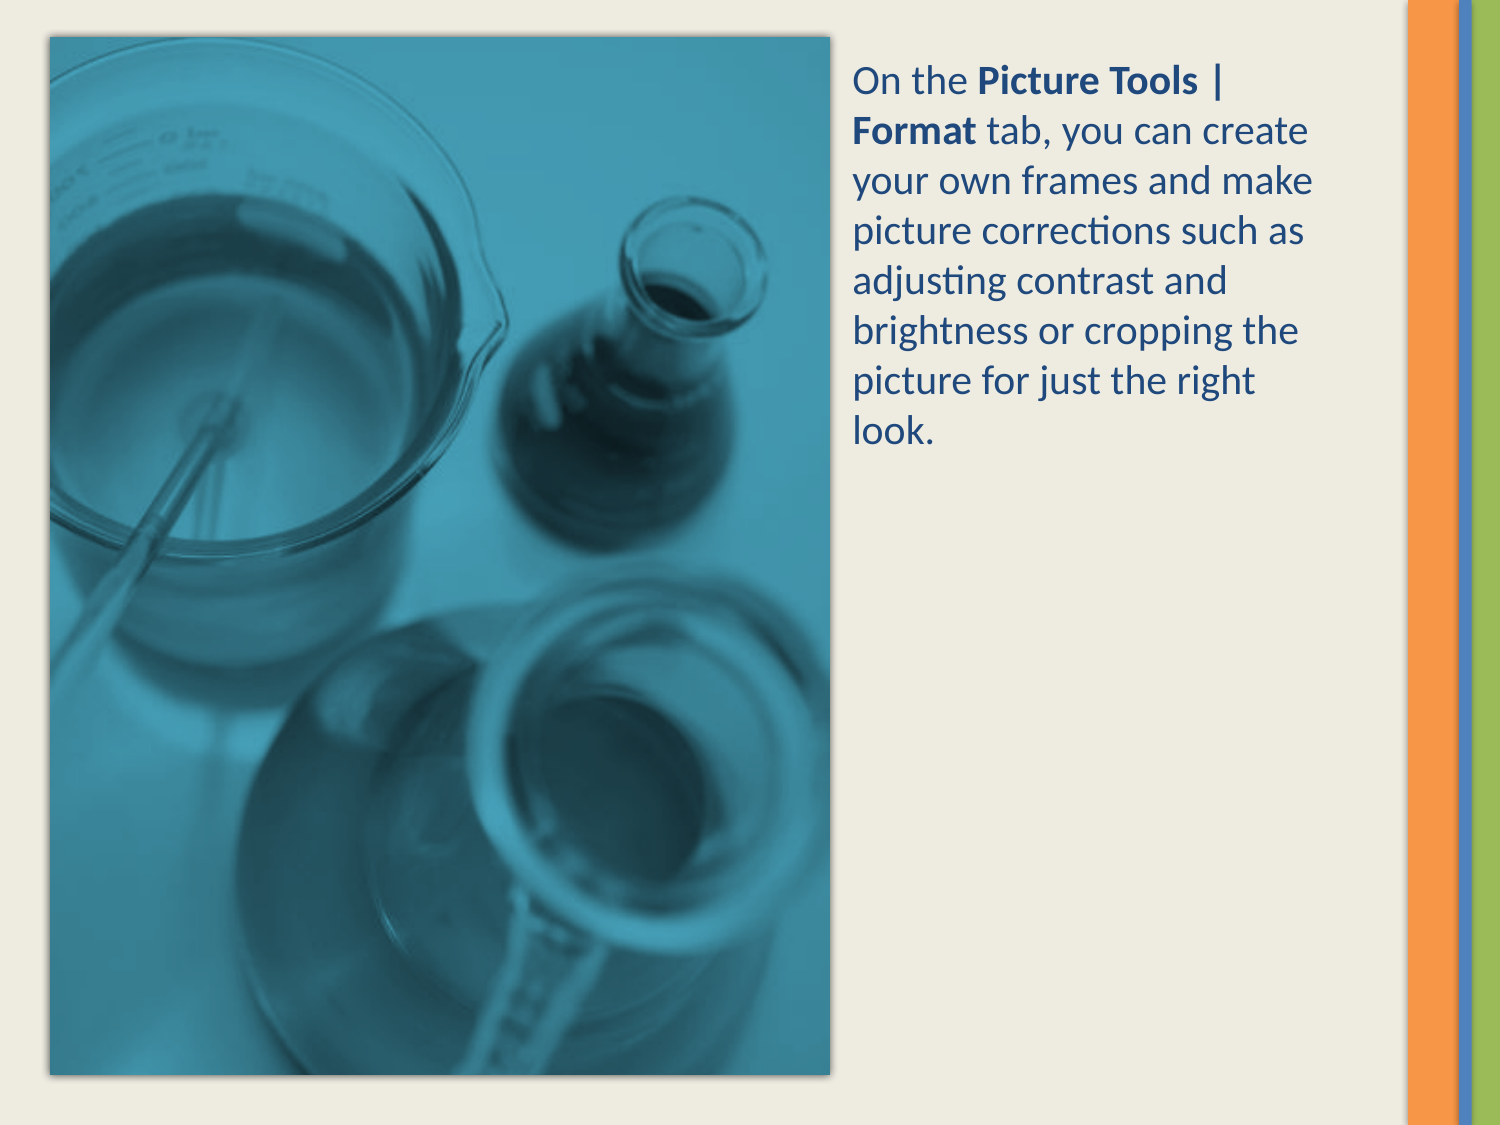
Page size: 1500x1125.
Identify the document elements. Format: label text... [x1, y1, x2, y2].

list On the Picture Tools | Format tab, you can create your own frames and make picture corrections such as adjusting contrast and brightness or cropping the picture for just the right look. [837, 37, 1363, 663]
picture [49, 37, 831, 1076]
